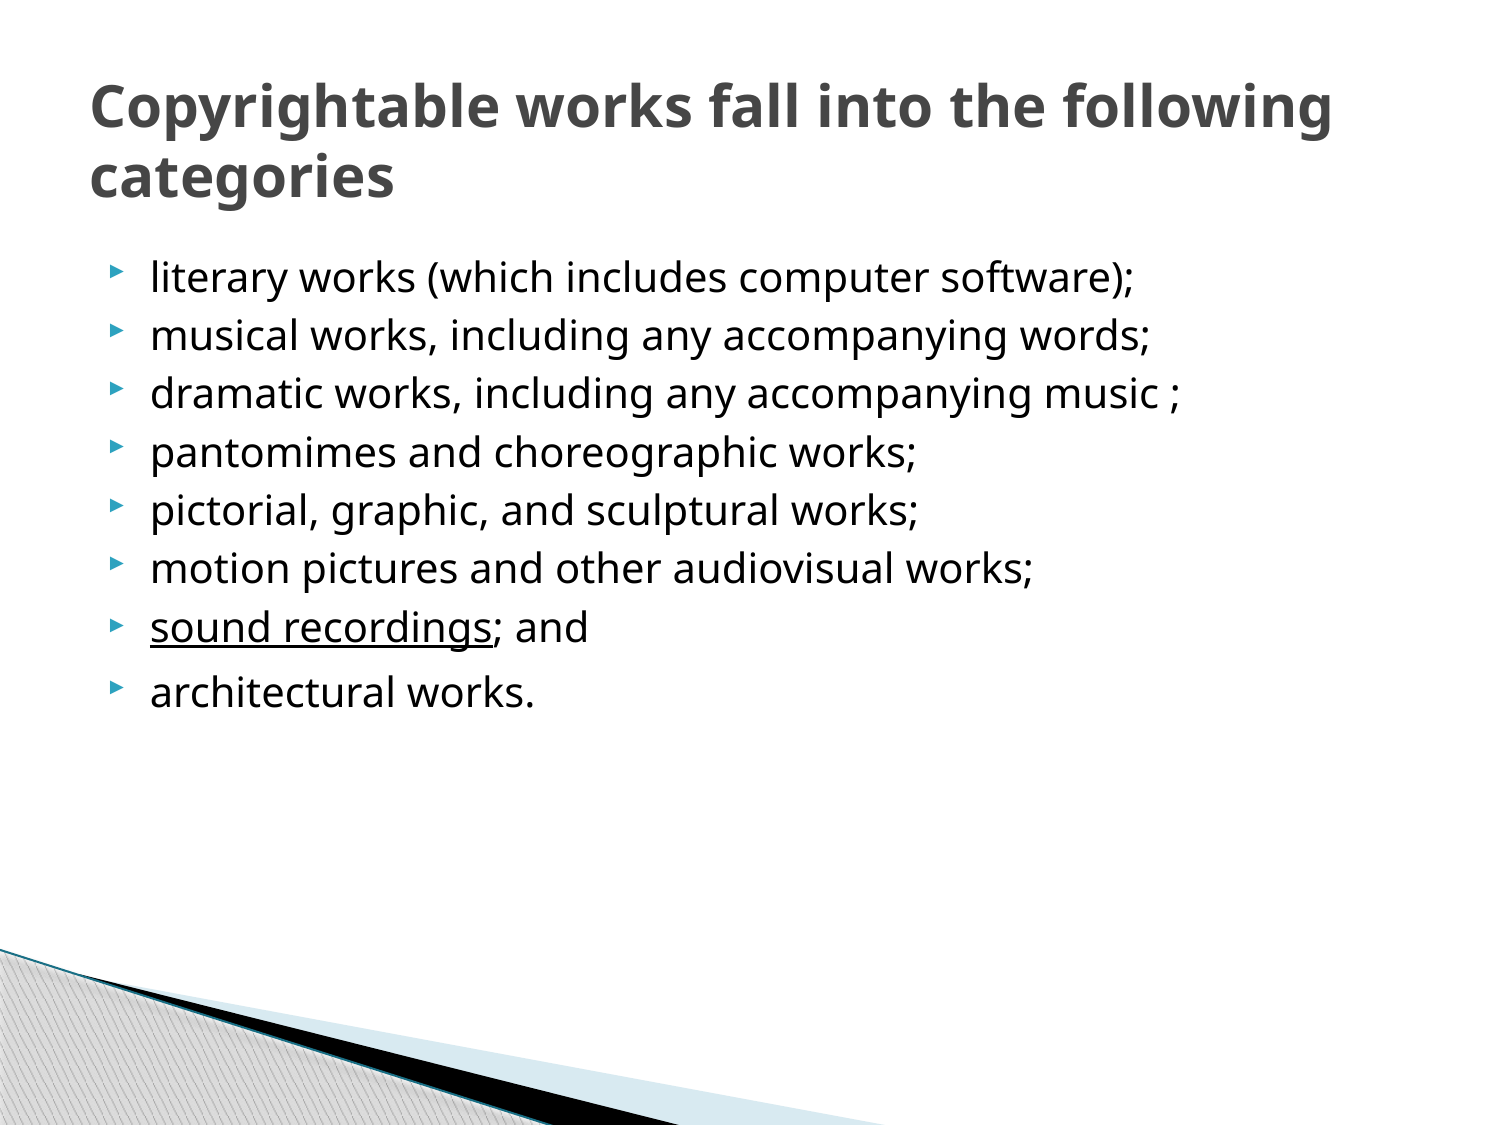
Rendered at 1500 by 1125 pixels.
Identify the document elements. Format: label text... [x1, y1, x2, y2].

list literary works (which includes computer software); musical works, including any accompanying words; dramatic works, including any accompanying music ; pantomimes and choreographic works; pictorial, graphic, and sculptural works; motion pictures and other audiovisual works; sound recordings; and architectural works. [75, 243, 1425, 986]
title Copyrightable works fall into the following categories [75, 45, 1425, 233]
